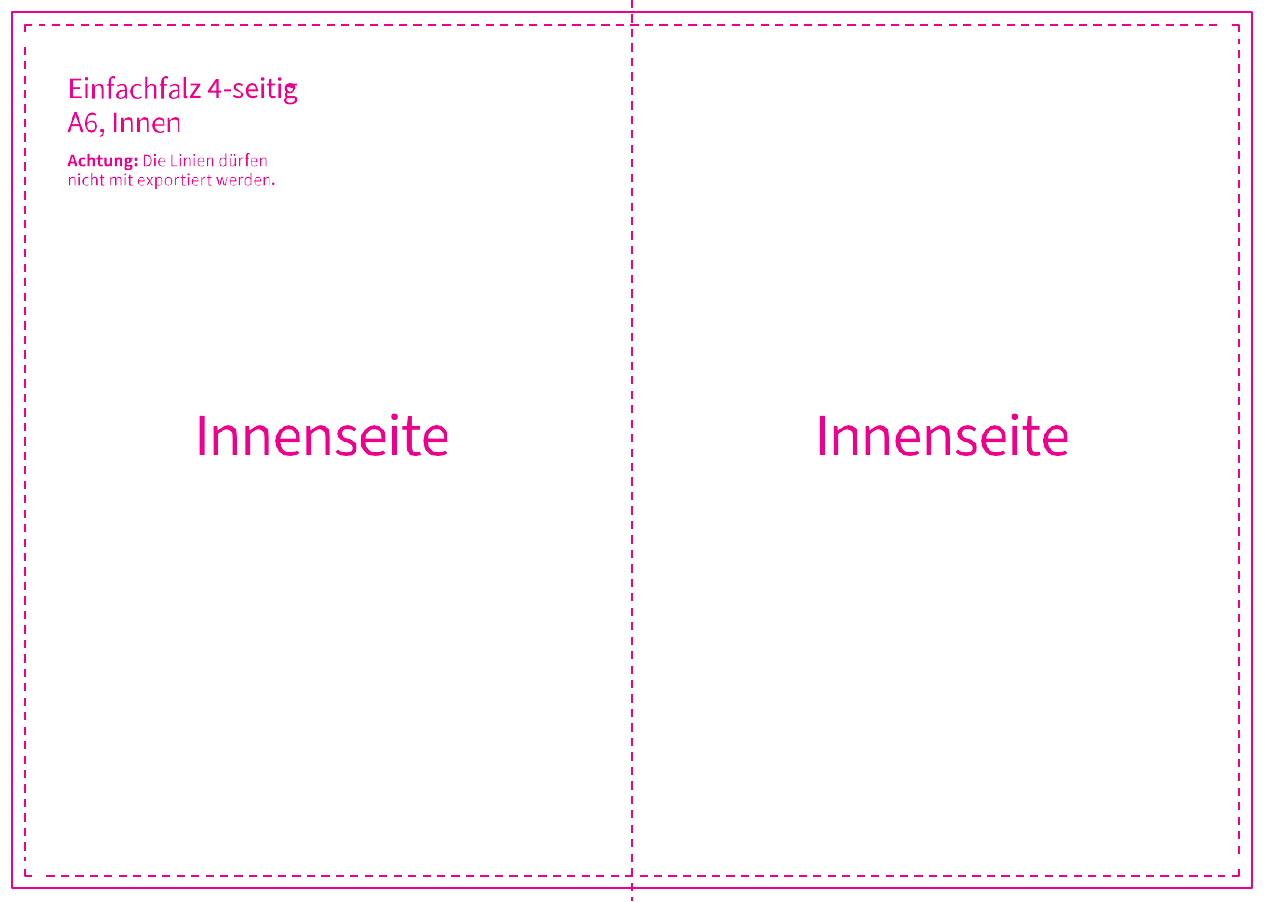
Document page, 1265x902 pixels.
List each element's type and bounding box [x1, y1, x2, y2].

text_box [833, 425, 858, 455]
text_box [70, 76, 298, 105]
text_box [199, 415, 205, 455]
text_box [67, 153, 275, 189]
text_box [245, 413, 448, 456]
text_box [24, 24, 32, 33]
text_box [24, 868, 32, 876]
text_box [67, 112, 104, 137]
text_box [1231, 24, 1240, 33]
text_box [865, 413, 1068, 456]
text_box [1231, 868, 1240, 876]
text_box [113, 112, 180, 133]
text_box [213, 425, 237, 455]
text_box [819, 415, 825, 455]
